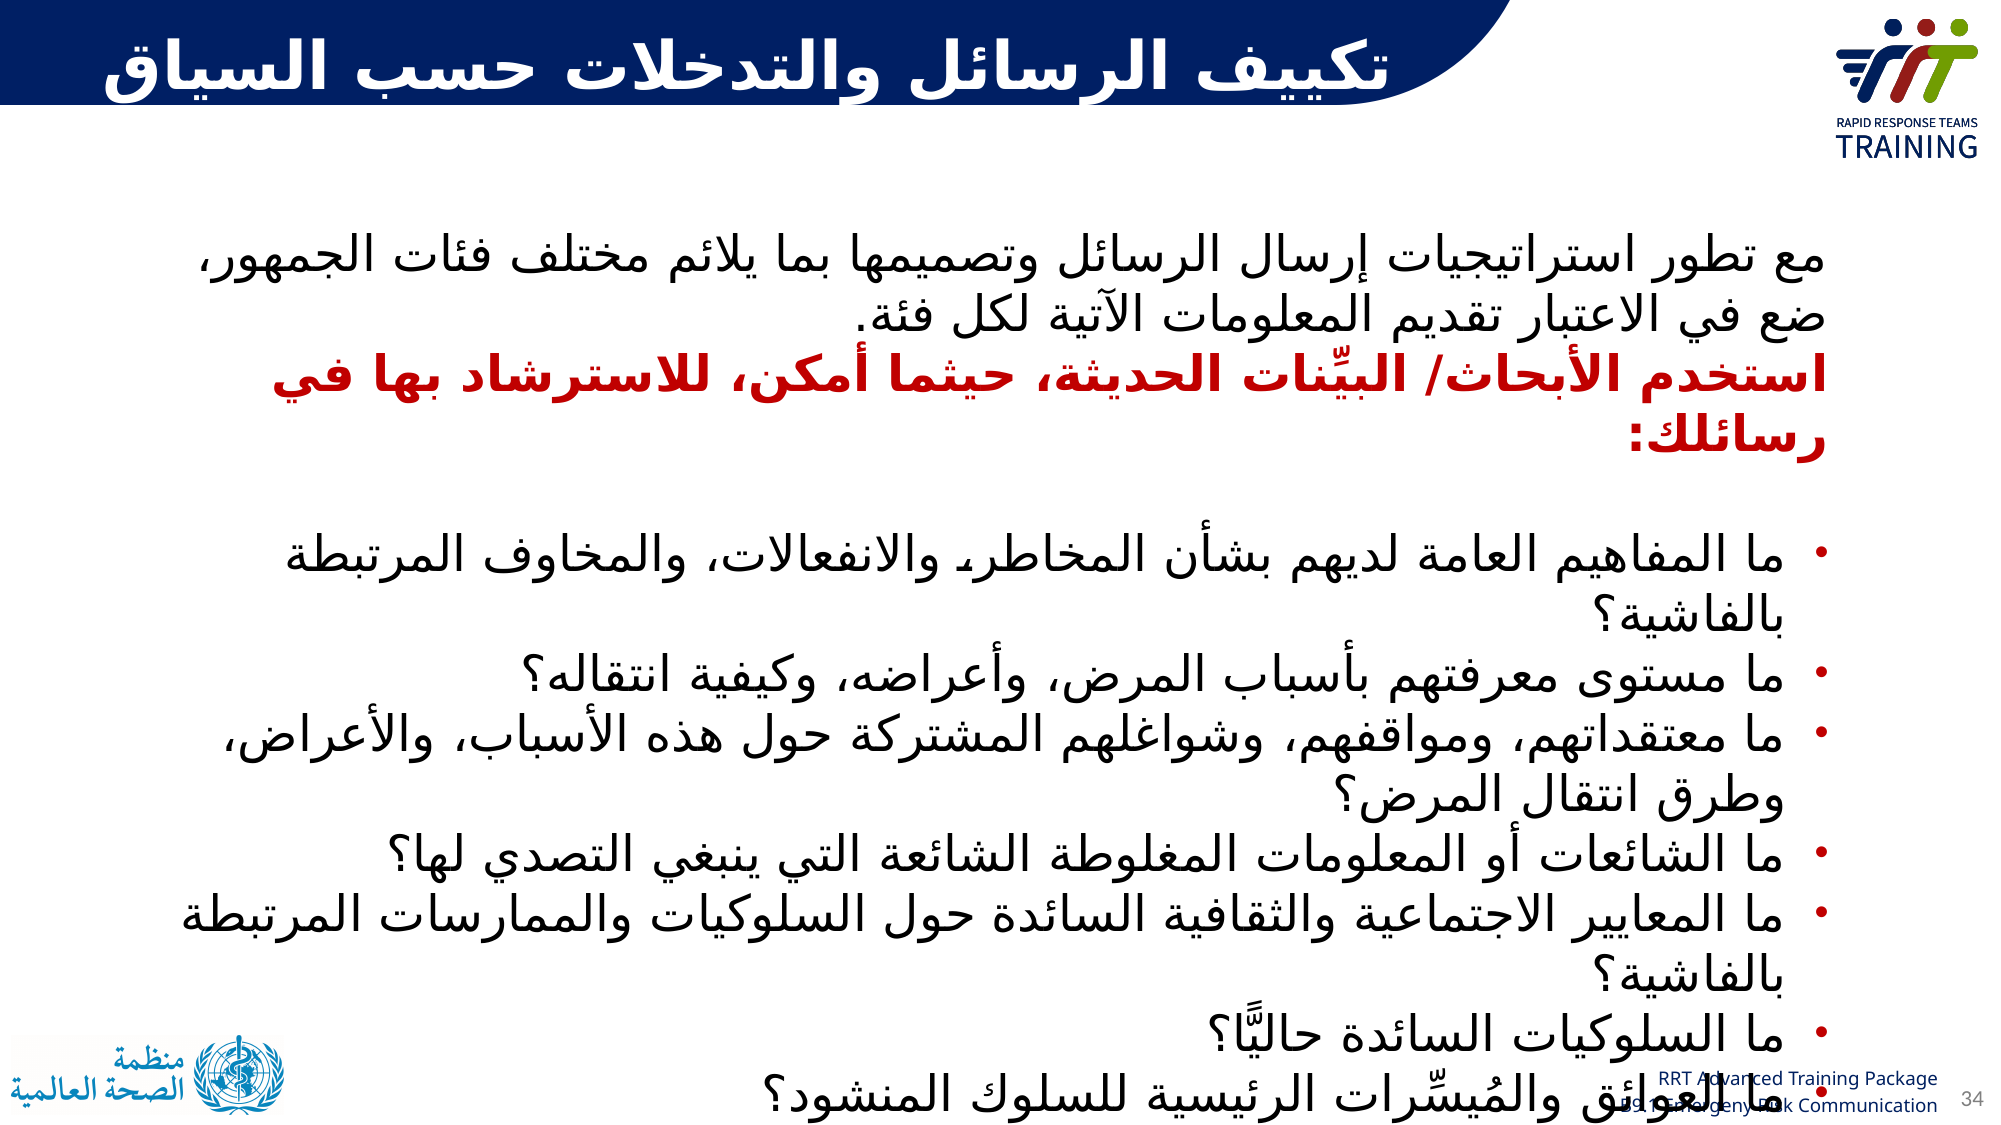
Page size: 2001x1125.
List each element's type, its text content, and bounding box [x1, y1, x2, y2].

picture [1835, 19, 1978, 167]
text_box تكييف الرسائل والتدخلات حسب السياق [22, 15, 1401, 122]
picture [11, 1035, 163, 1115]
picture [0, 0, 1533, 105]
text_box مع تطور استراتيجيات إرسال الرسائل وتصميمها بما يلائم مختلف فئات الجمهور، ضع في الاعتبار تقديم المعلومات الآتية لكل فئة. استخدم الأبحاث/ البيِّنات الحديثة، حيثما أمكن، للاسترشاد بها في رسائلك: ما المفاهيم العامة لديهم بشأن المخاطر، والانفعالات، والمخاوف المرتبطة بالفاشية؟ ما مستوى معرفتهم بأسباب المرض، وأعراضه، وكيفية انتقاله؟ ما معتقداتهم، ومواقفهم، وشواغلهم المشتركة حول هذه الأسباب، والأعراض، وطرق انتقال المرض؟ ما الشائعات أو المعلومات المغلوطة الشائعة التي ينبغي التصدي لها؟ ما المعايير الاجتماعية والثقافية السائدة حول السلوكيات والممارسات المرتبطة بالفاشية؟ ما السلوكيات السائدة حاليًّا؟ ما العوائق والمُيسِّرات الرئيسية للسلوك المنشود؟ [163, 214, 1836, 1125]
